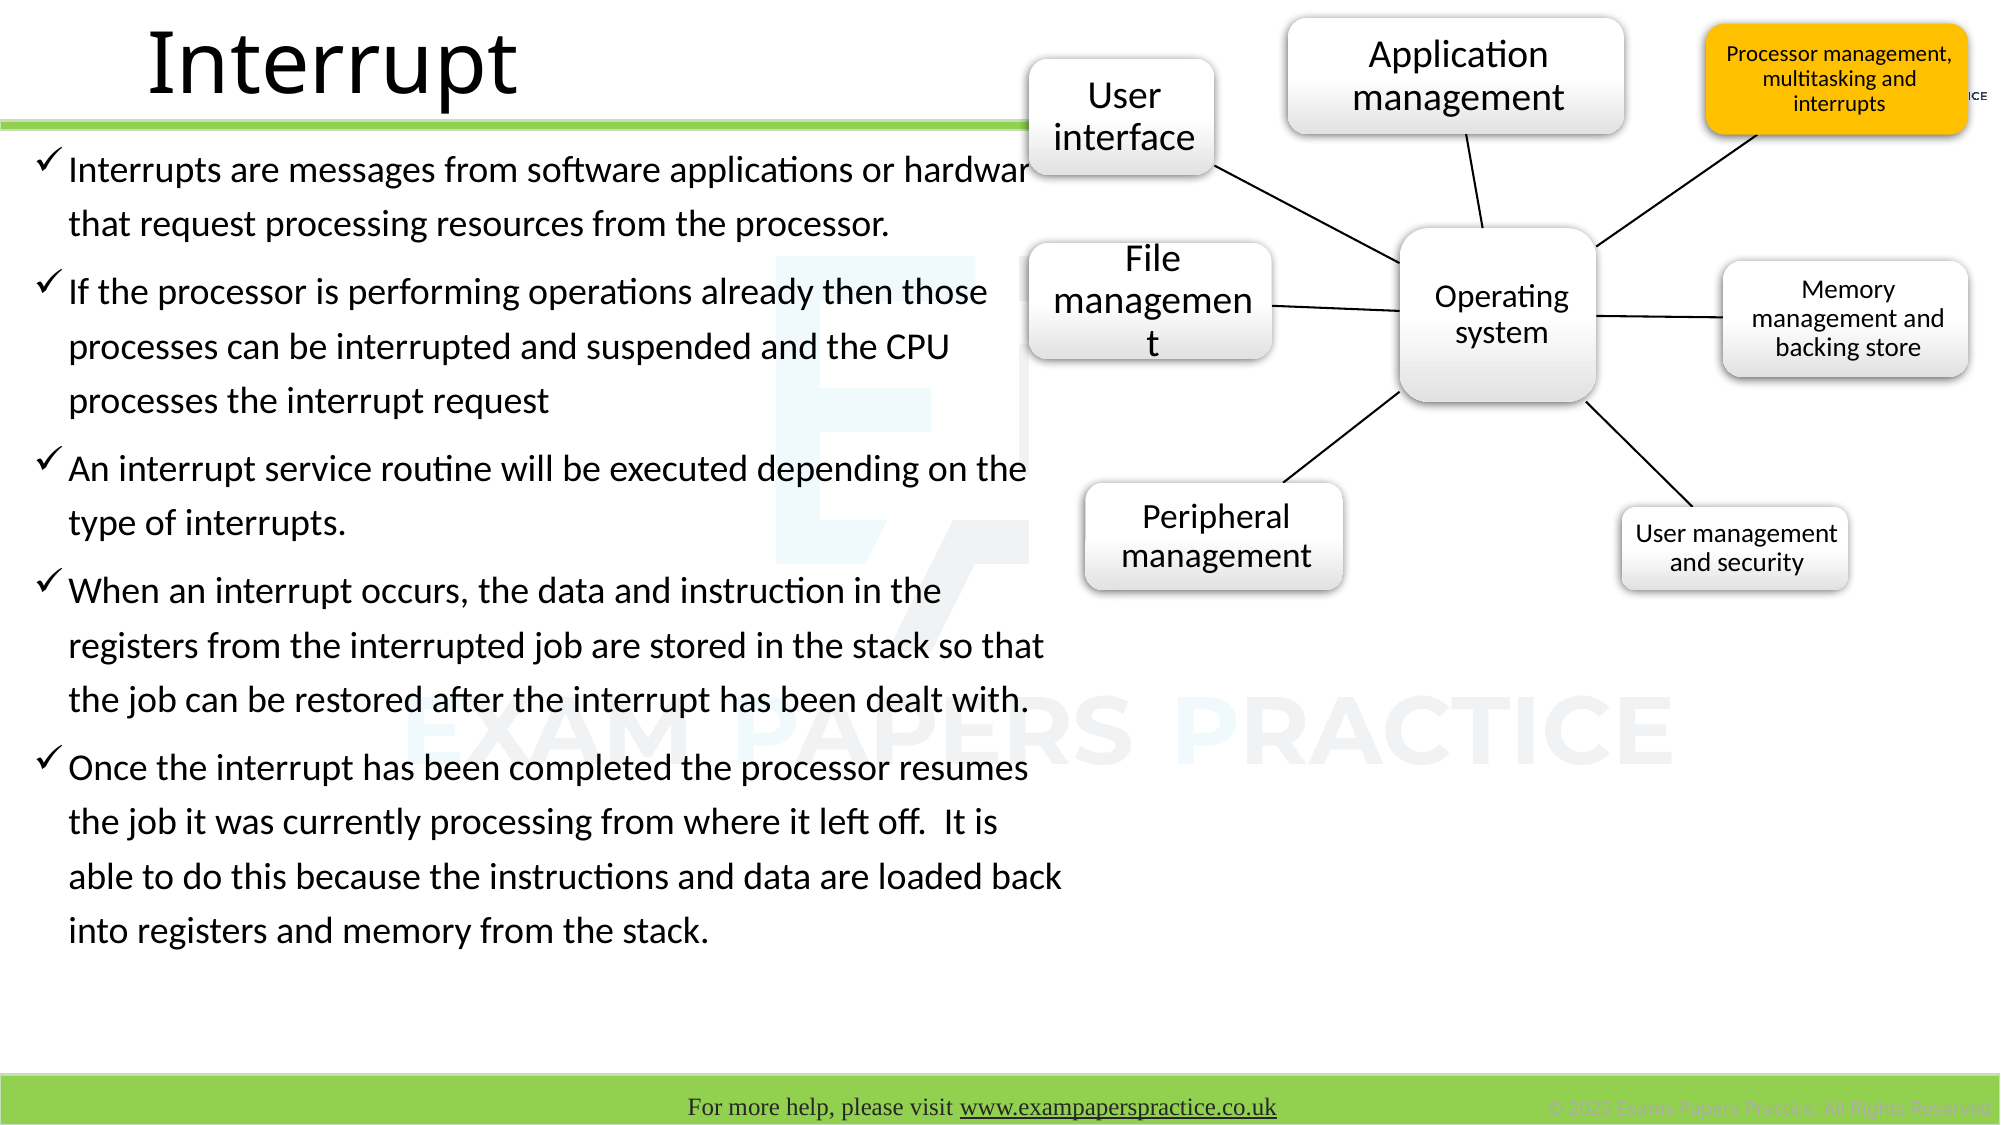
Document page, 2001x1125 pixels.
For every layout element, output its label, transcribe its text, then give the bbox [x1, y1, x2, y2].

title Interrupt [132, 11, 1028, 121]
list Interrupts are messages from software applications or hardware that request processing resources from the processor. If the processor is performing operations already then those processes can be interrupted and suspended and the CPU processes the interrupt request An interrupt service routine will be executed depending on the type of interrupts. When an interrupt occurs, the data and instruction in the registers from the interrupted job are stored in the stack so that the job can be restored after the interrupt has been dealt with. Once the interrupt has been completed the processor resumes the job it was currently processing from where it left off. It is able to do this because the instructions and data are loaded back into registers and memory from the stack. [18, 128, 1082, 1079]
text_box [1028, 11, 1969, 591]
